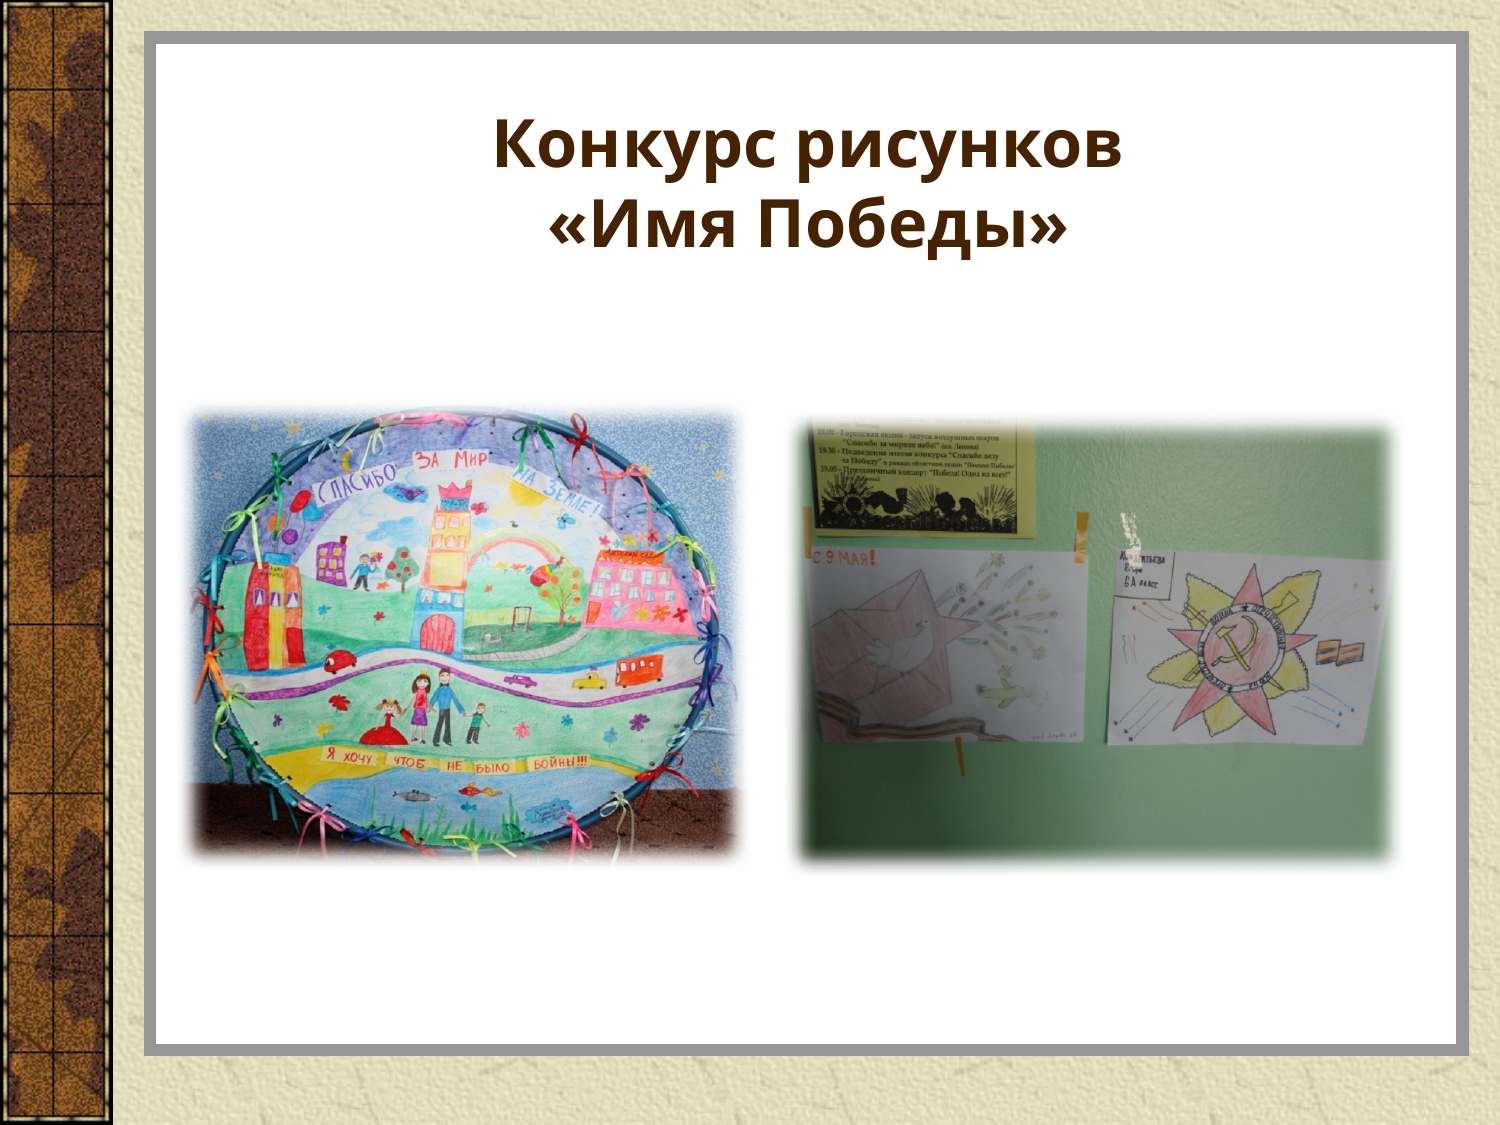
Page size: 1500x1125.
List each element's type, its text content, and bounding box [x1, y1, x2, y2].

picture [0, 0, 1500, 1125]
text_box Конкурс рисунков «Имя Победы» [199, 93, 1418, 269]
